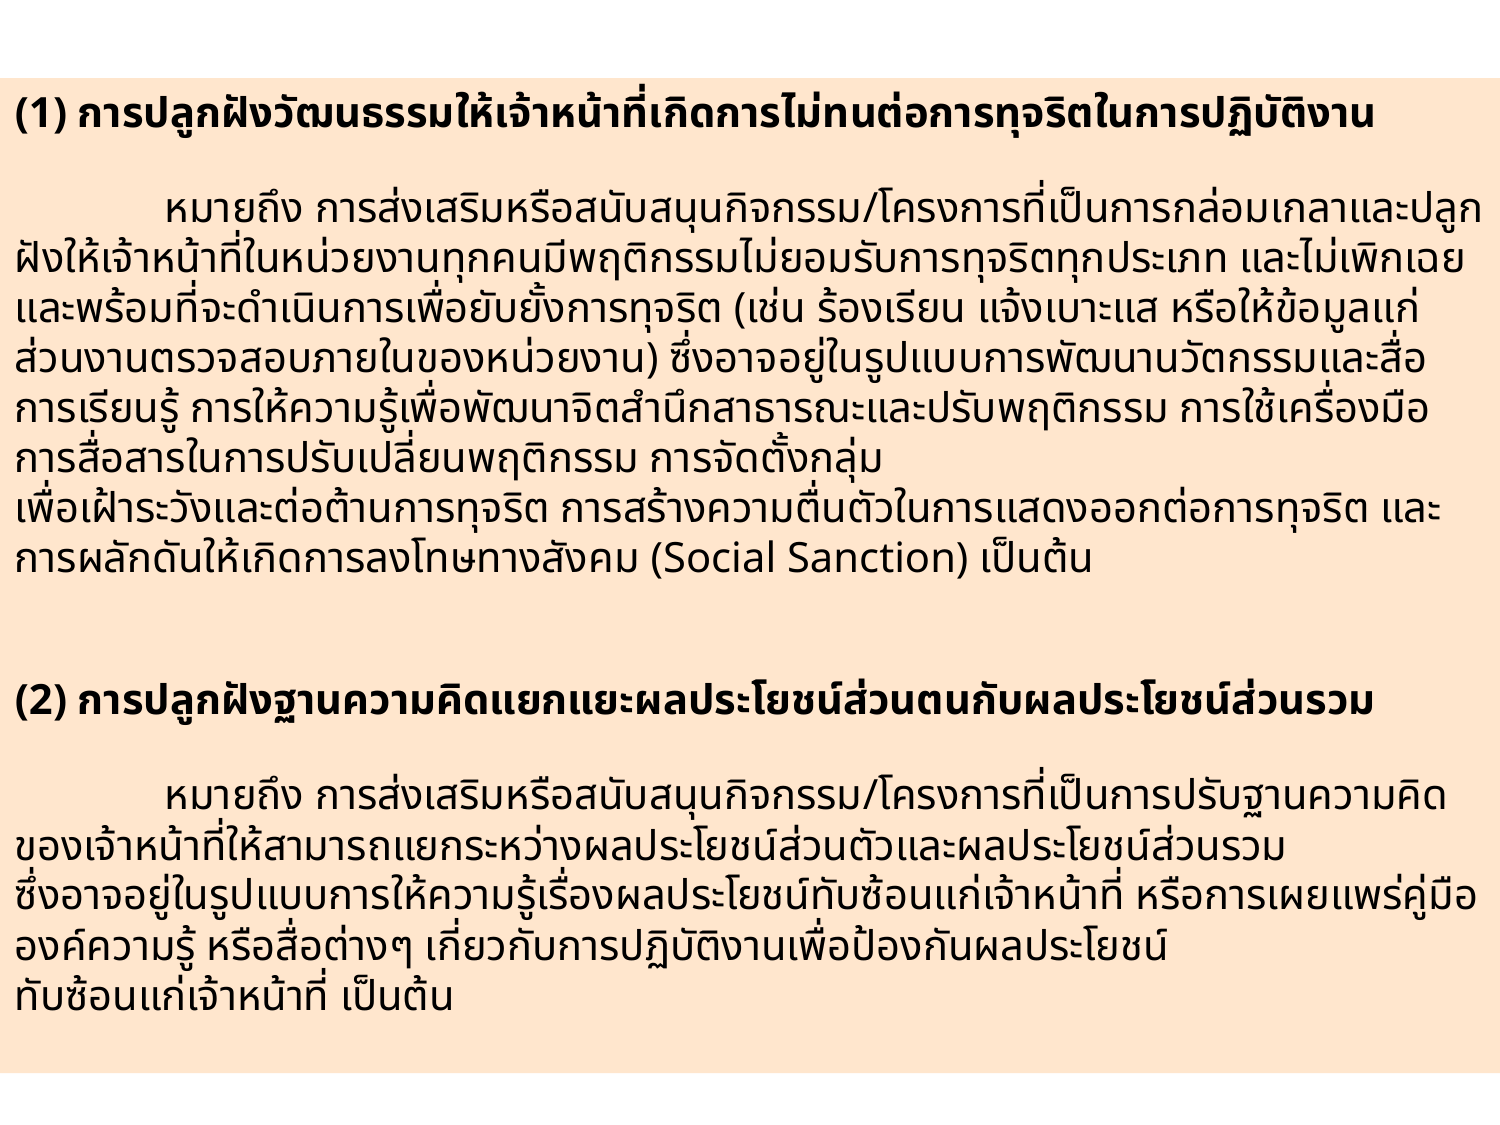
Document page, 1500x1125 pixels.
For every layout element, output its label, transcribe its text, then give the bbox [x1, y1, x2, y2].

text_box (1) การปลูกฝังวัฒนธรรมให้เจ้าหน้าที่เกิดการไม่ทนต่อการทุจริตในการปฏิบัติงาน หมายถึง การส่งเสริมหรือสนับสนุนกิจกรรม/โครงการที่เป็นการกล่อมเกลาและปลูกฝังให้เจ้าหน้าที่ในหน่วยงานทุกคนมีพฤติกรรมไม่ยอมรับการทุจริตทุกประเภท และไม่เพิกเฉยและพร้อมที่จะดำเนินการเพื่อยับยั้งการทุจริต (เช่น ร้องเรียน แจ้งเบาะแส หรือให้ข้อมูลแก่ส่วนงานตรวจสอบภายในของหน่วยงาน) ซึ่งอาจอยู่ในรูปแบบการพัฒนานวัตกรรมและสื่อการเรียนรู้ การให้ความรู้เพื่อพัฒนาจิตสำนึกสาธารณะและปรับพฤติกรรม การใช้เครื่องมือการสื่อสารในการปรับเปลี่ยนพฤติกรรม การจัดตั้งกลุ่ม เพื่อเฝ้าระวังและต่อต้านการทุจริต การสร้างความตื่นตัวในการแสดงออกต่อการทุจริต และการผลักดันให้เกิดการลงโทษทางสังคม (Social Sanction) เป็นต้น (2) การปลูกฝังฐานความคิดแยกแยะผลประโยชน์ส่วนตนกับผลประโยชน์ส่วนรวม หมายถึง การส่งเสริมหรือสนับสนุนกิจกรรม/โครงการที่เป็นการปรับฐานความคิดของเจ้าหน้าที่ให้สามารถแยกระหว่างผลประโยชน์ส่วนตัวและผลประโยชน์ส่วนรวม ซึ่งอาจอยู่ในรูปแบบการให้ความรู้เรื่องผลประโยชน์ทับซ้อนแก่เจ้าหน้าที่ หรือการเผยแพร่คู่มือ องค์ความรู้ หรือสื่อต่างๆ เกี่ยวกับการปฏิบัติงานเพื่อป้องกันผลประโยชน์ ทับซ้อนแก่เจ้าหน้าที่ เป็นต้น [0, 78, 1500, 1074]
